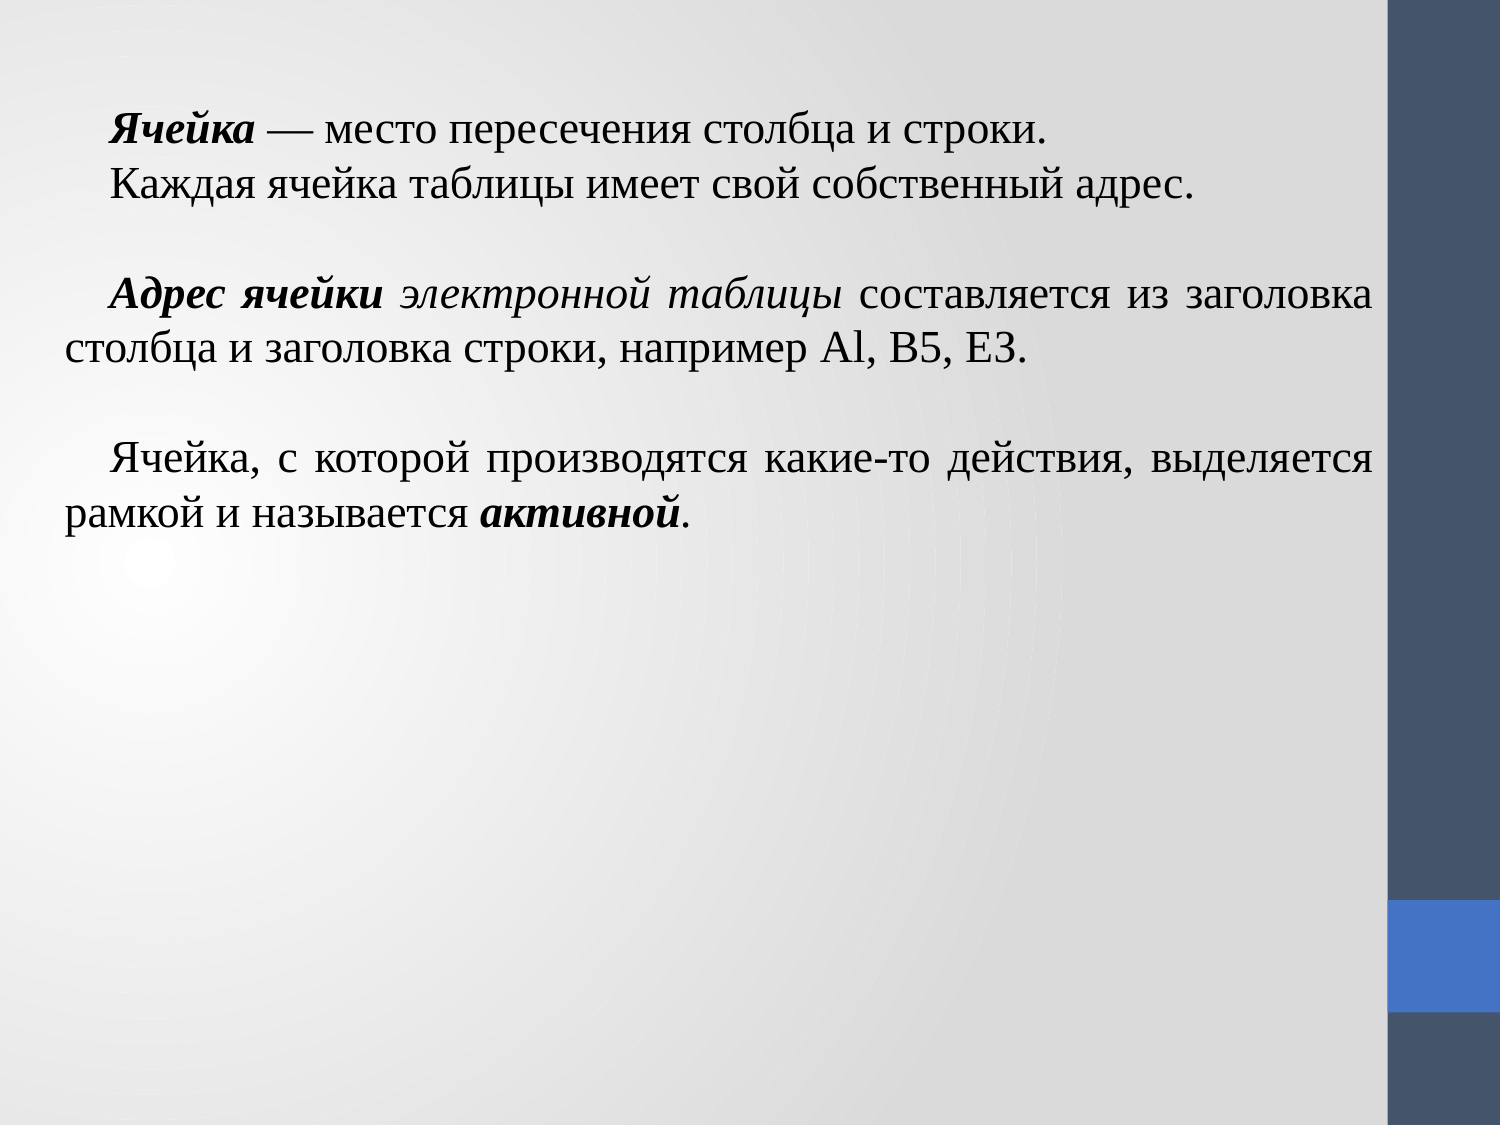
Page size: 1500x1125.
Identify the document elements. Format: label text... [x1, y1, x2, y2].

list Ячейка — место пересечения столбца и строки. Каждая ячейка таблицы имеет свой собственный адрес. Адрес ячейки электронной таблицы составляется из заго­ловка столбца и заголовка строки, например Al, B5, ЕЗ. Ячейка, с которой производятся какие-то действия, выделя­ется рамкой и называется активной. [49, 90, 1388, 1001]
